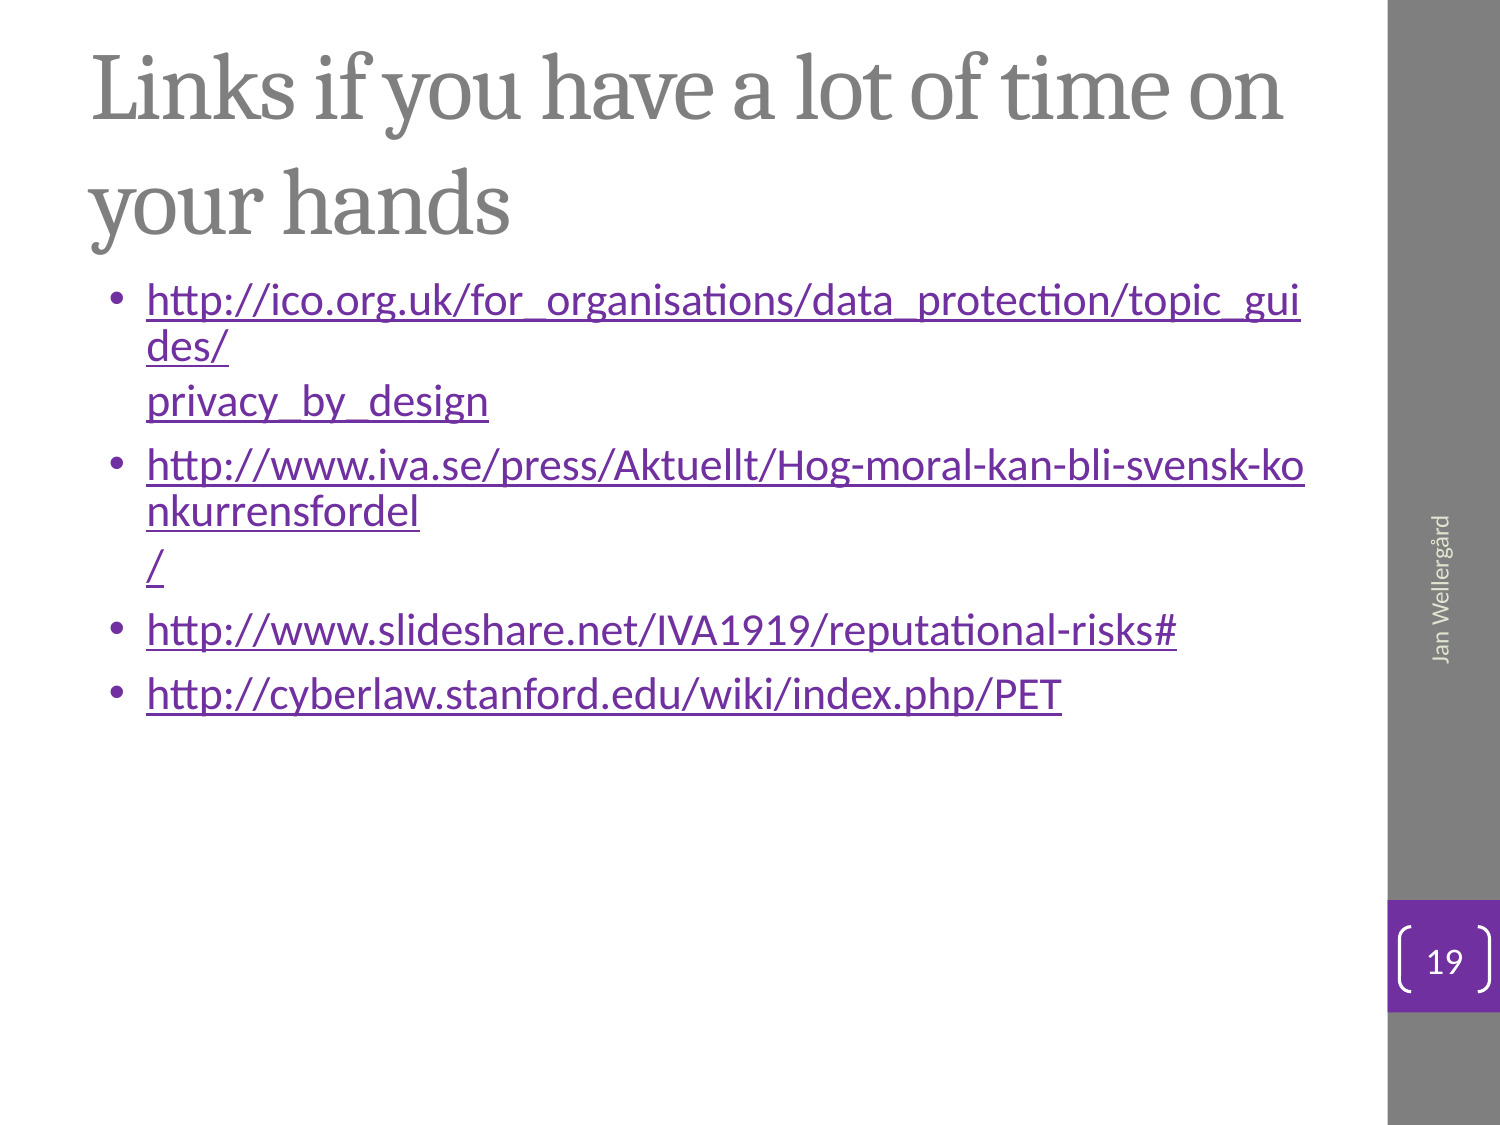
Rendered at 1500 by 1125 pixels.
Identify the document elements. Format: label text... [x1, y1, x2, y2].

slide_number 19 [1397, 925, 1492, 994]
list http://ico.org.uk/for_organisations/data_protection/topic_guides/privacy_by_design http://www.iva.se/press/Aktuellt/Hog-moral-kan-bli-svensk-konkurrensfordel/ http://www.slideshare.net/IVA1919/reputational-risks# http://cyberlaw.stanford.edu/wiki/index.php/PET [75, 262, 1325, 1050]
footer Jan Wellergård [1408, 500, 1469, 889]
title Links if you have a lot of time on your hands [75, 45, 1325, 233]
